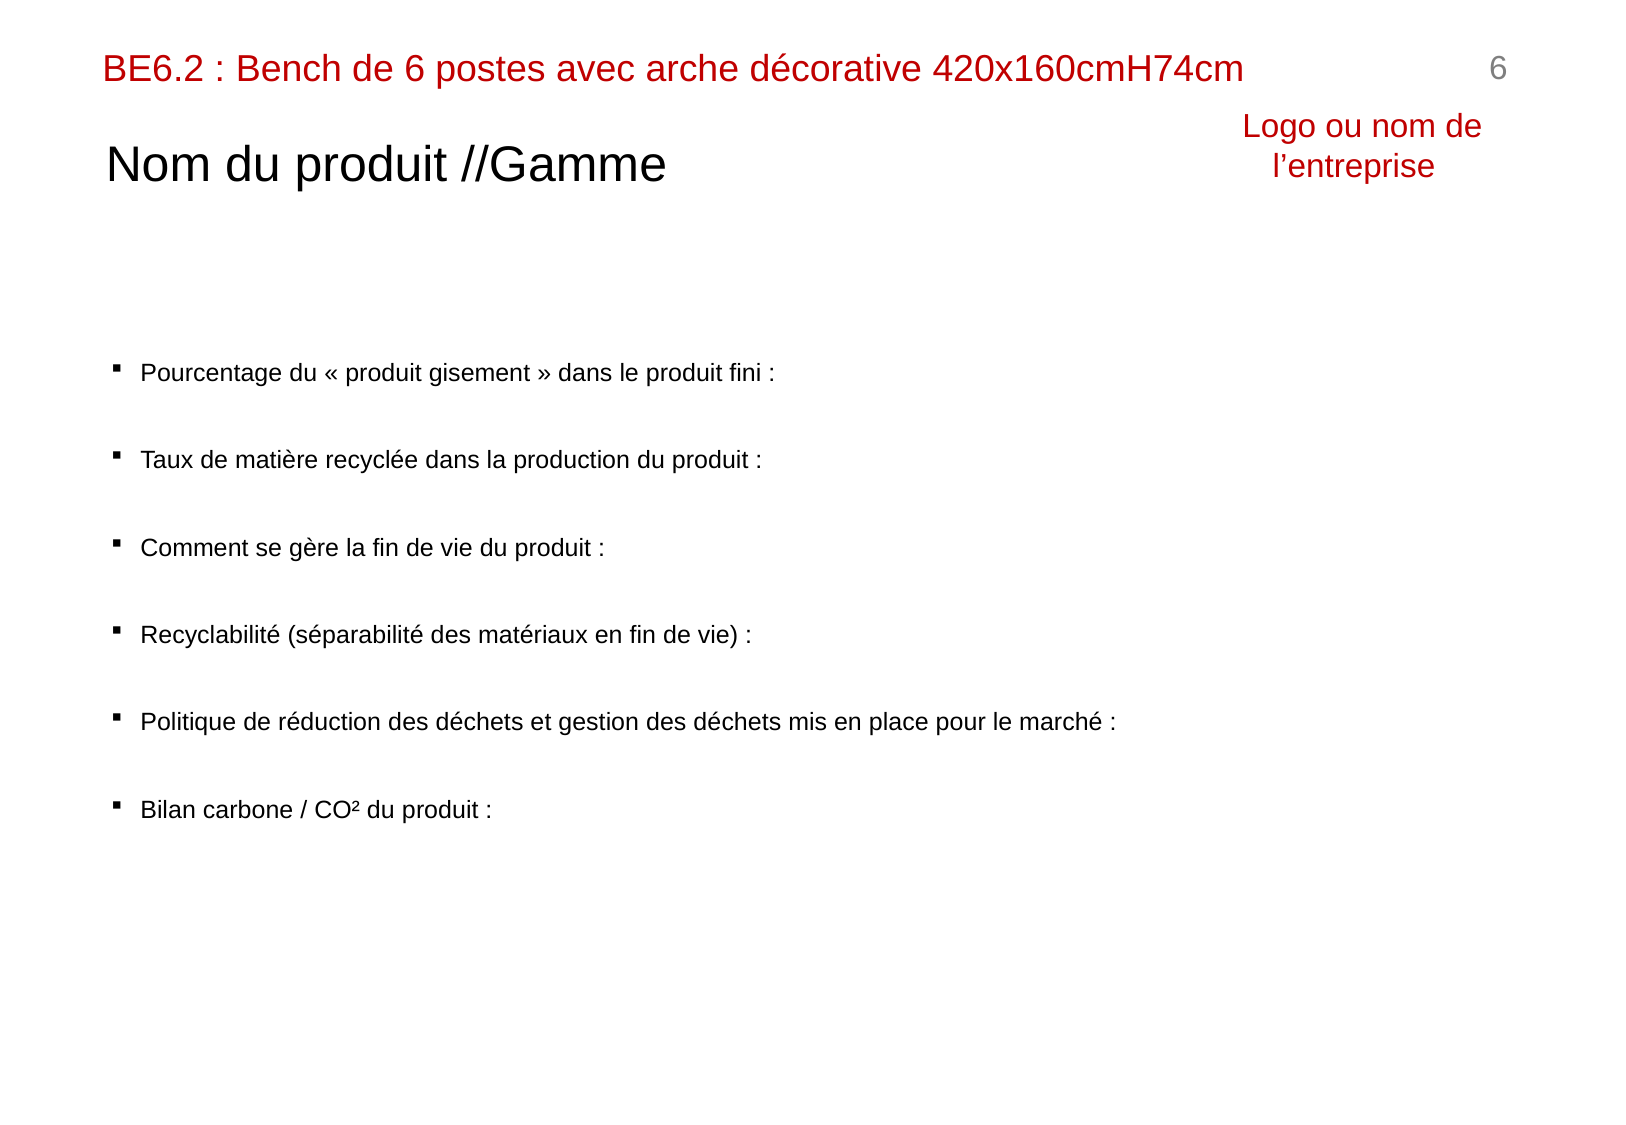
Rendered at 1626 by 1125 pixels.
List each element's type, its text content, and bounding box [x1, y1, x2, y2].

text_box Logo ou nom de l’entreprise [1141, 91, 1567, 197]
list Nom du produit //Gamme [91, 109, 1523, 215]
slide_number 6 [1426, 19, 1523, 91]
text_box Pourcentage du « produit gisement » dans le produit fini : Taux de matière recyclée dans la production du produit : Comment se gère la fin de vie du produit : Recyclabilité (séparabilité des matériaux en fin de vie) : Politique de réduction des déchets et gestion des déchets mis en place pour le marché : Bilan carbone / CO² du produit : [81, 304, 1333, 1067]
title BE6.2 : Bench de 6 postes avec arche décorative 420x160cmH74cm [102, 19, 1426, 109]
